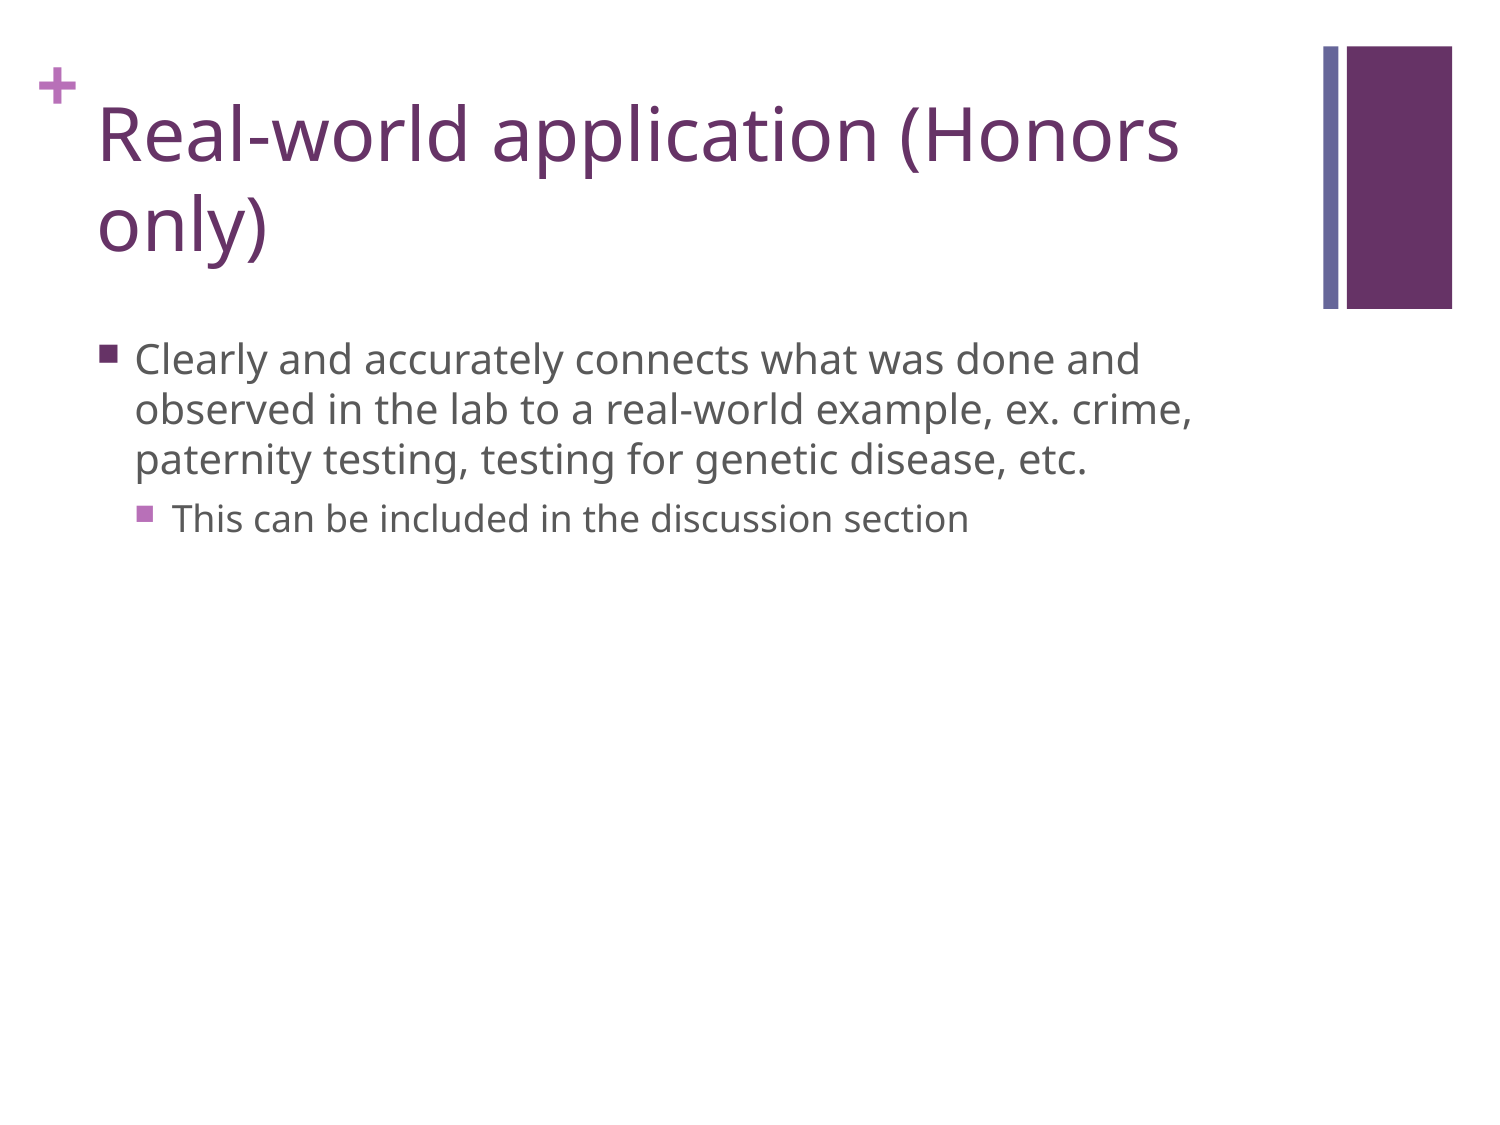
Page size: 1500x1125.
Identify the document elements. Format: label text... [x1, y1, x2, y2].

title Real-world application (Honors only) [81, 79, 1322, 263]
list Clearly and accurately connects what was done and observed in the lab to a real-world example, ex. crime, paternity testing, testing for genetic disease, etc. This can be included in the discussion section [81, 324, 1322, 1005]
